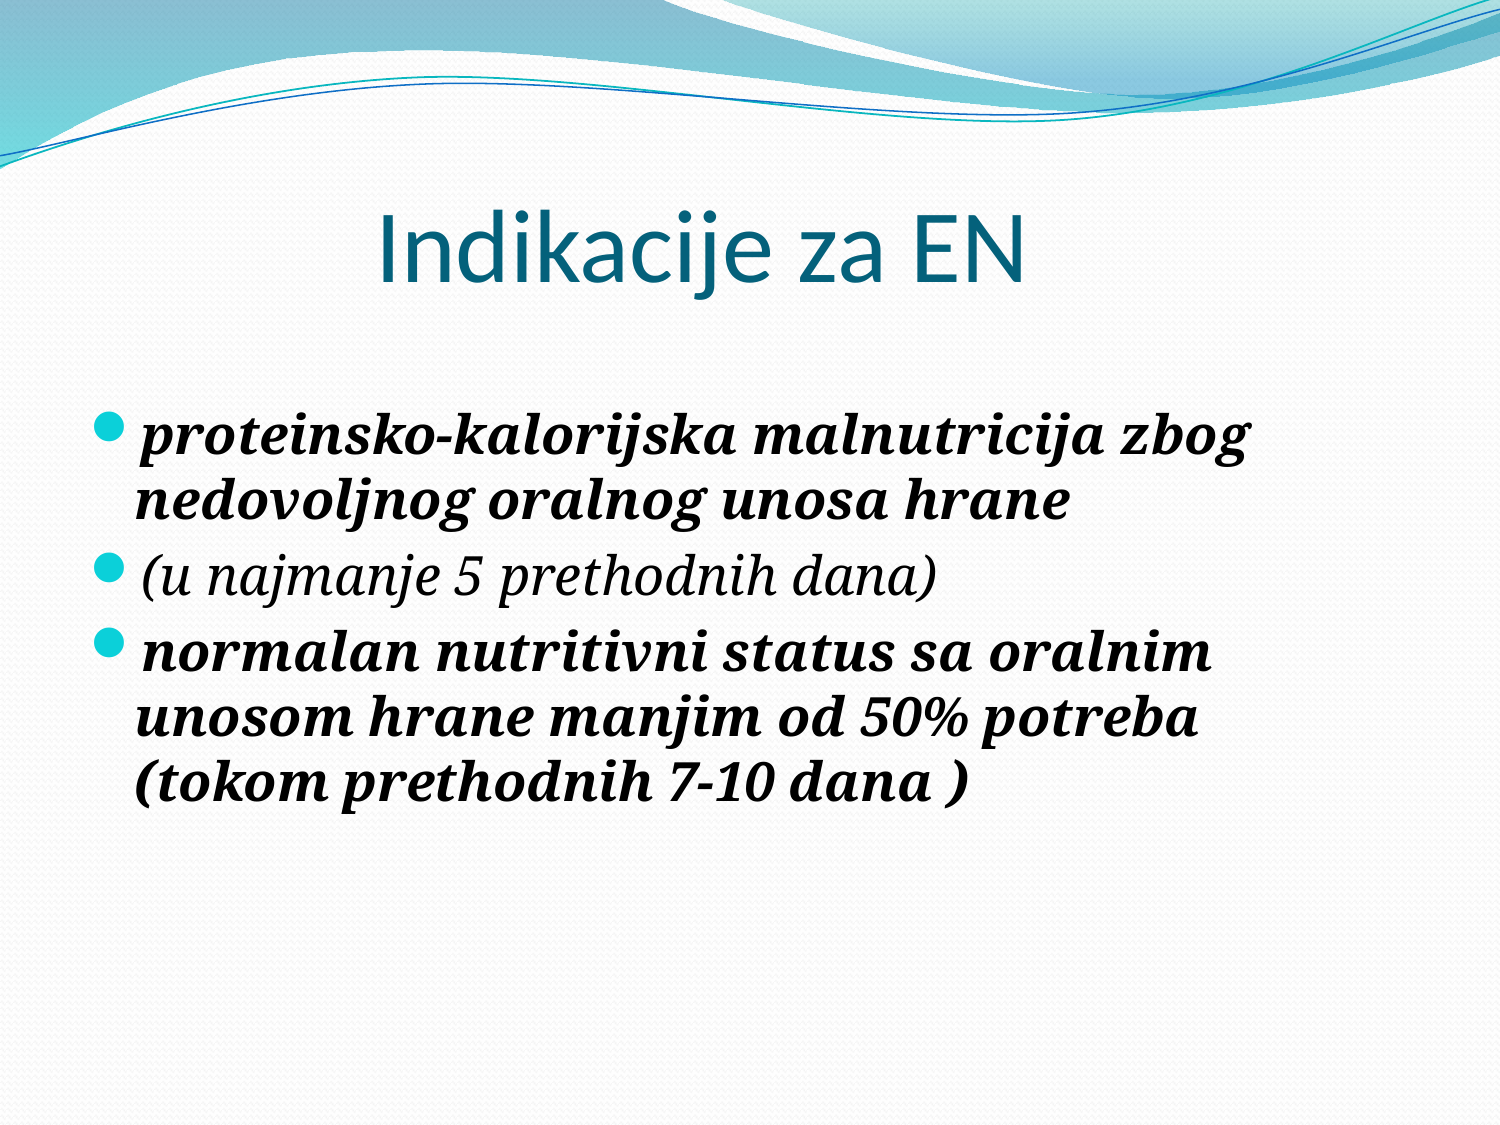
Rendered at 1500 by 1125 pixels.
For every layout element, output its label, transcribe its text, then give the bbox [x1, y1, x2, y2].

list proteinsko-kalorijska malnutricija zbog nedovoljnog oralnog unosa hrane (u najmanje 5 prethodnih dana) normalan nutritivni status sa oralnim unosom hrane manjim od 50% potreba (tokom prethodnih 7-10 dana ) [75, 317, 1425, 1038]
title Indikacije za EN [75, 115, 1425, 303]
